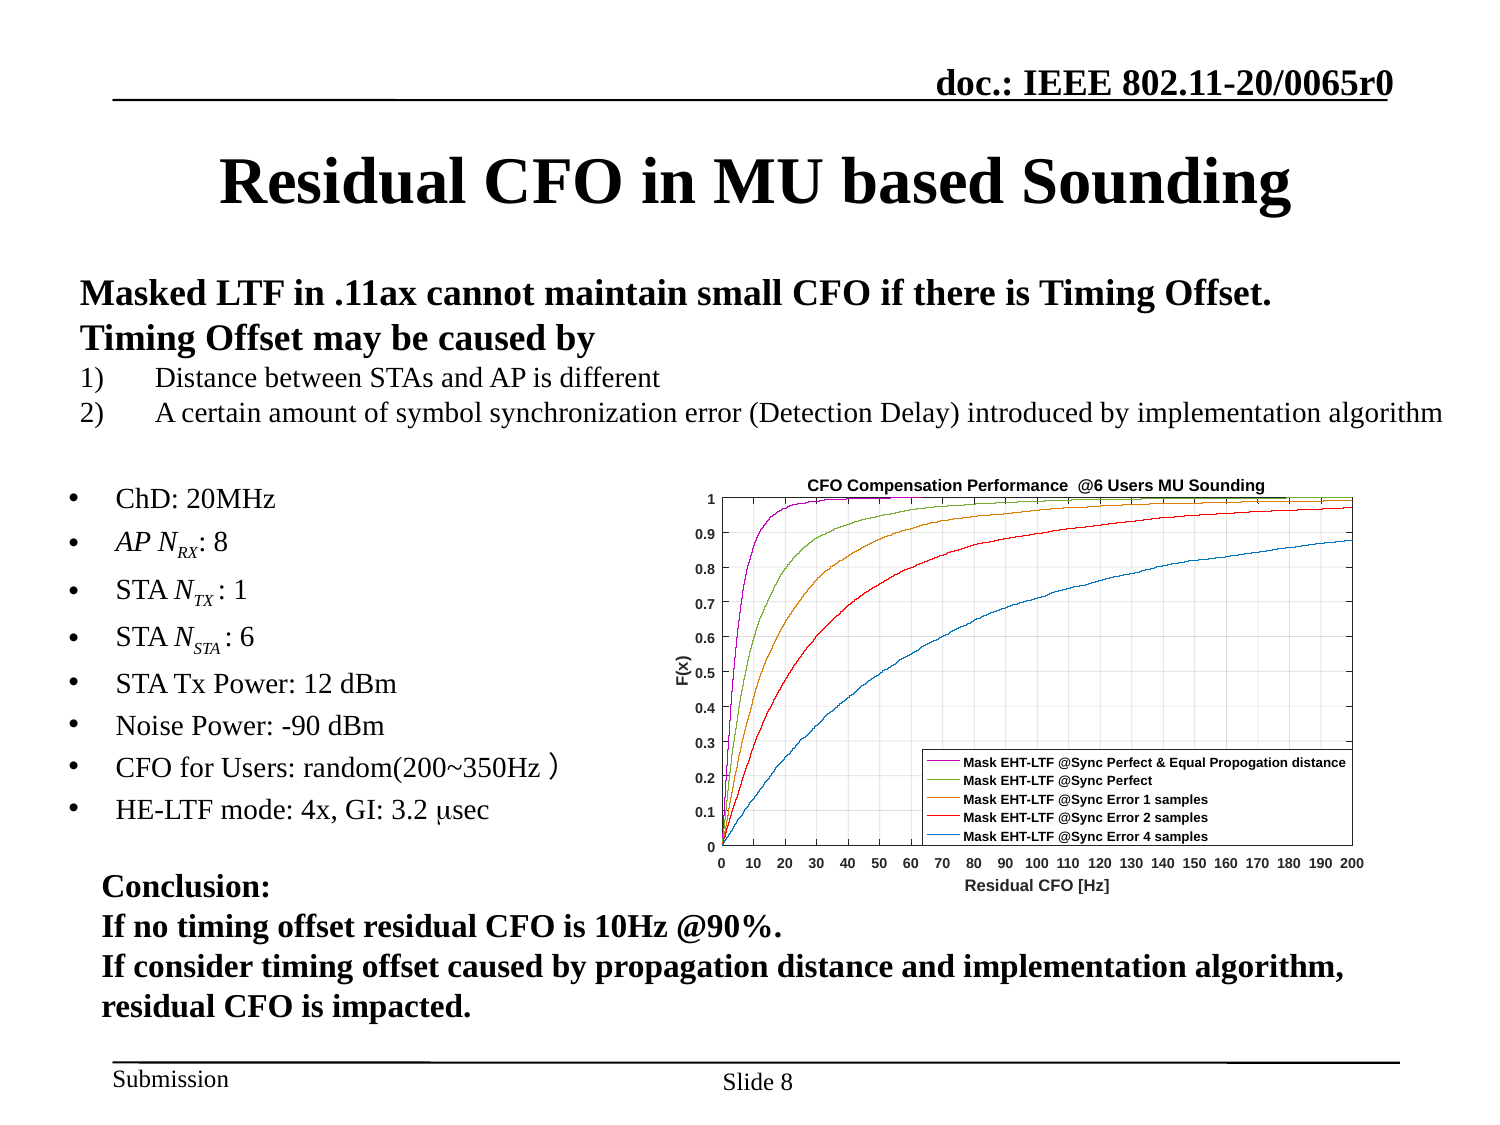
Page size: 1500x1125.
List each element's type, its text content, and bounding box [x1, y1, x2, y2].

title Residual CFO in MU based Sounding [62, 103, 1451, 252]
picture [616, 464, 1429, 894]
slide_number Slide 8 [714, 1065, 802, 1125]
text_box Masked LTF in .11ax cannot maintain small CFO if there is Timing Offset. Timing Offset may be caused by Distance between STAs and AP is different A certain amount of symbol synchronization error (Detection Delay) introduced by implementation algorithm [65, 260, 1460, 436]
text_box Conclusion: If no timing offset residual CFO is 10Hz @90%. If consider timing offset caused by propagation distance and implementation algorithm, residual CFO is impacted. [86, 857, 1426, 1032]
